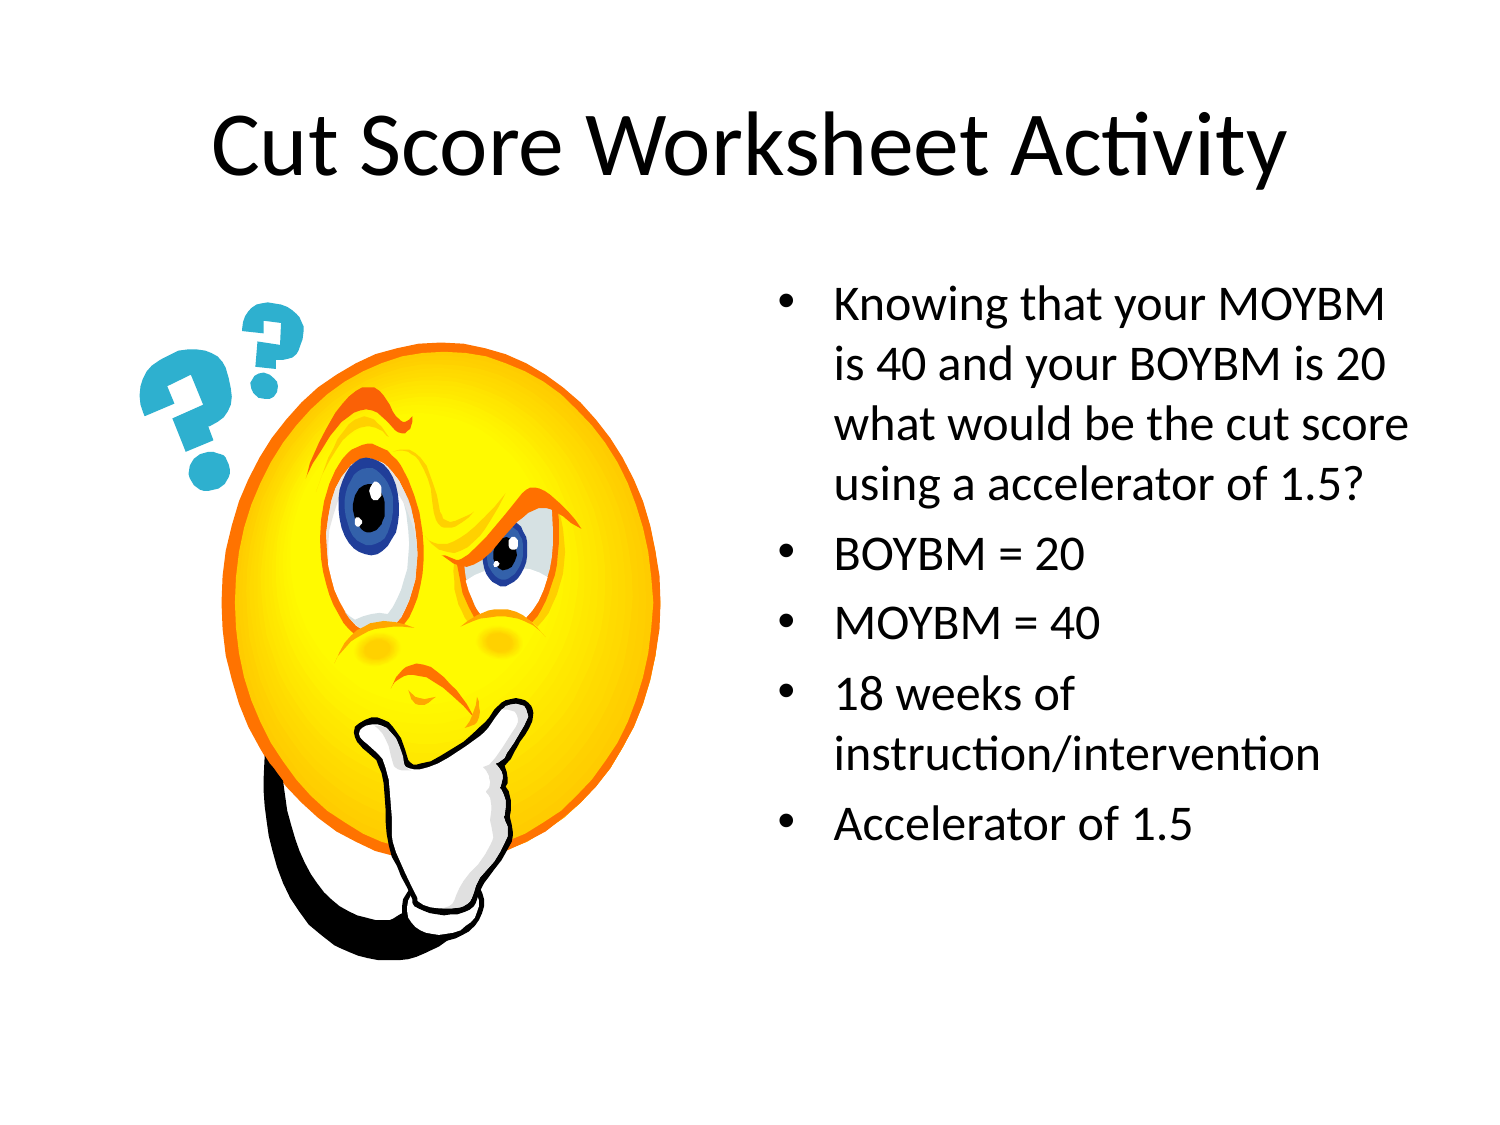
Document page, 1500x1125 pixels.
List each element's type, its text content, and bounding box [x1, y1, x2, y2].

list Knowing that your MOYBM is 40 and your BOYBM is 20 what would be the cut score using a accelerator of 1.5? BOYBM = 20 MOYBM = 40 18 weeks of instruction/intervention Accelerator of 1.5 [762, 262, 1425, 1005]
title Cut Score Worksheet Activity [75, 45, 1425, 233]
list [137, 299, 663, 963]
